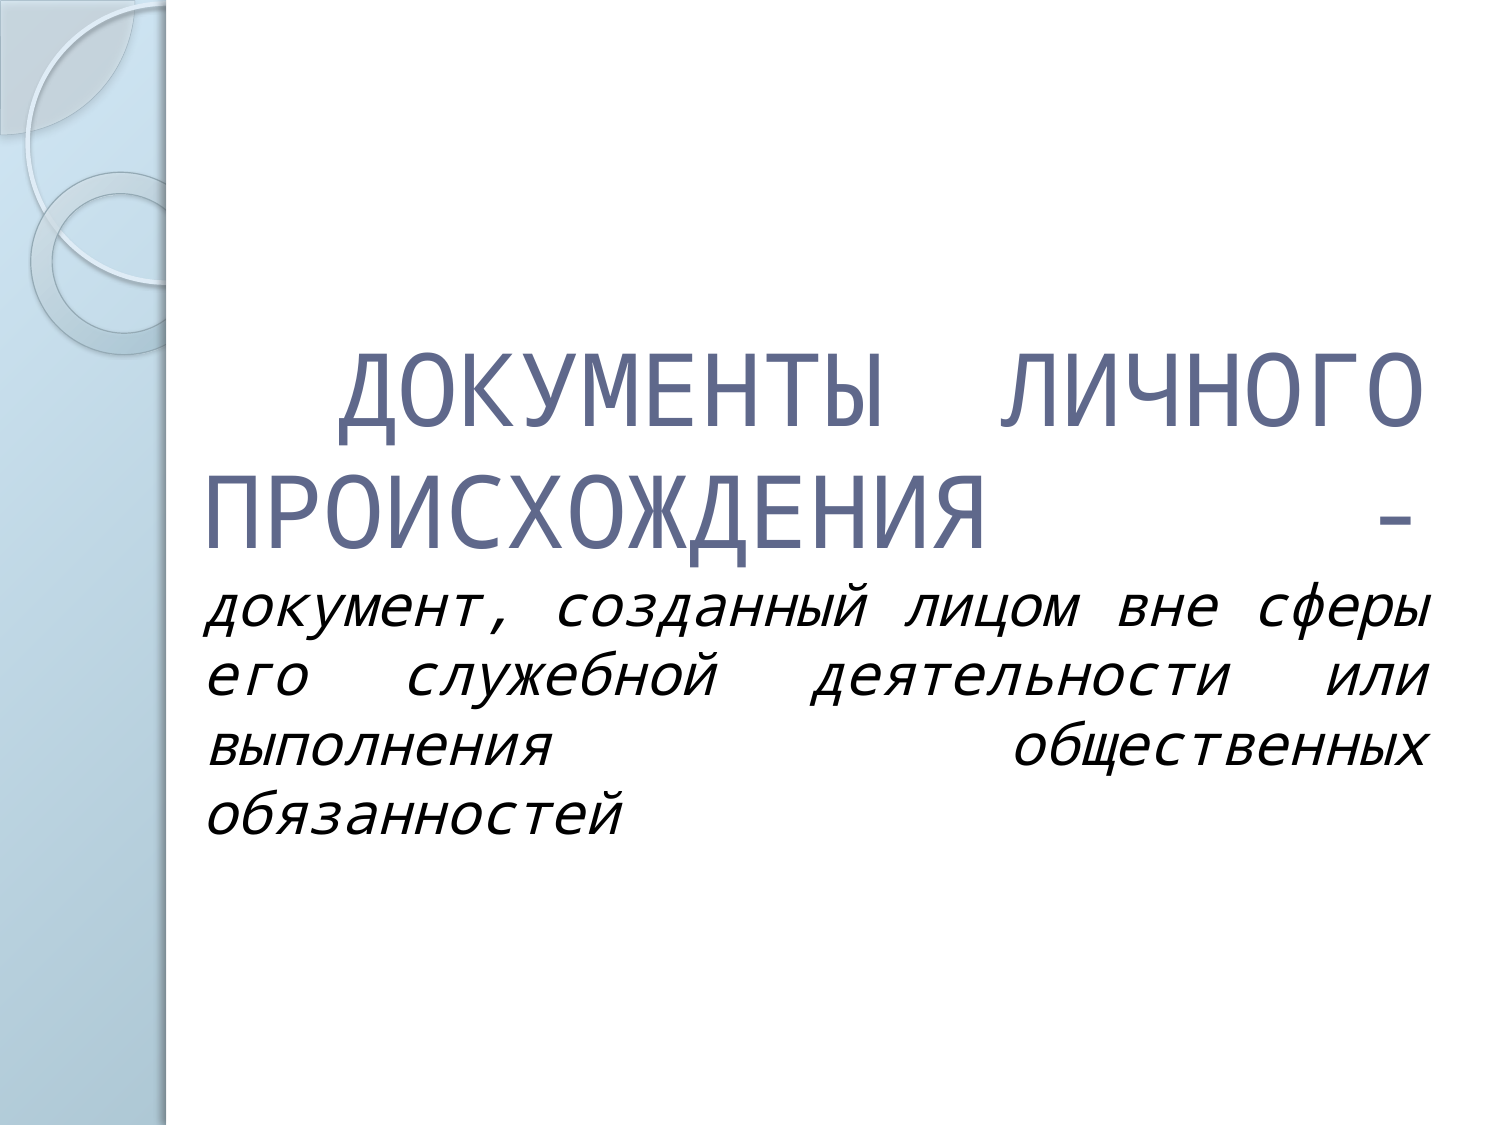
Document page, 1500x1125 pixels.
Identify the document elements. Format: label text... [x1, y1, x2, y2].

title ДОКУМЕНТЫ ЛИЧНОГО ПРОИСХОЖДЕНИЯ - документ, созданный лицом вне сферы его служебной деятельности или выполнения общественных обязанностей [187, 316, 1442, 856]
